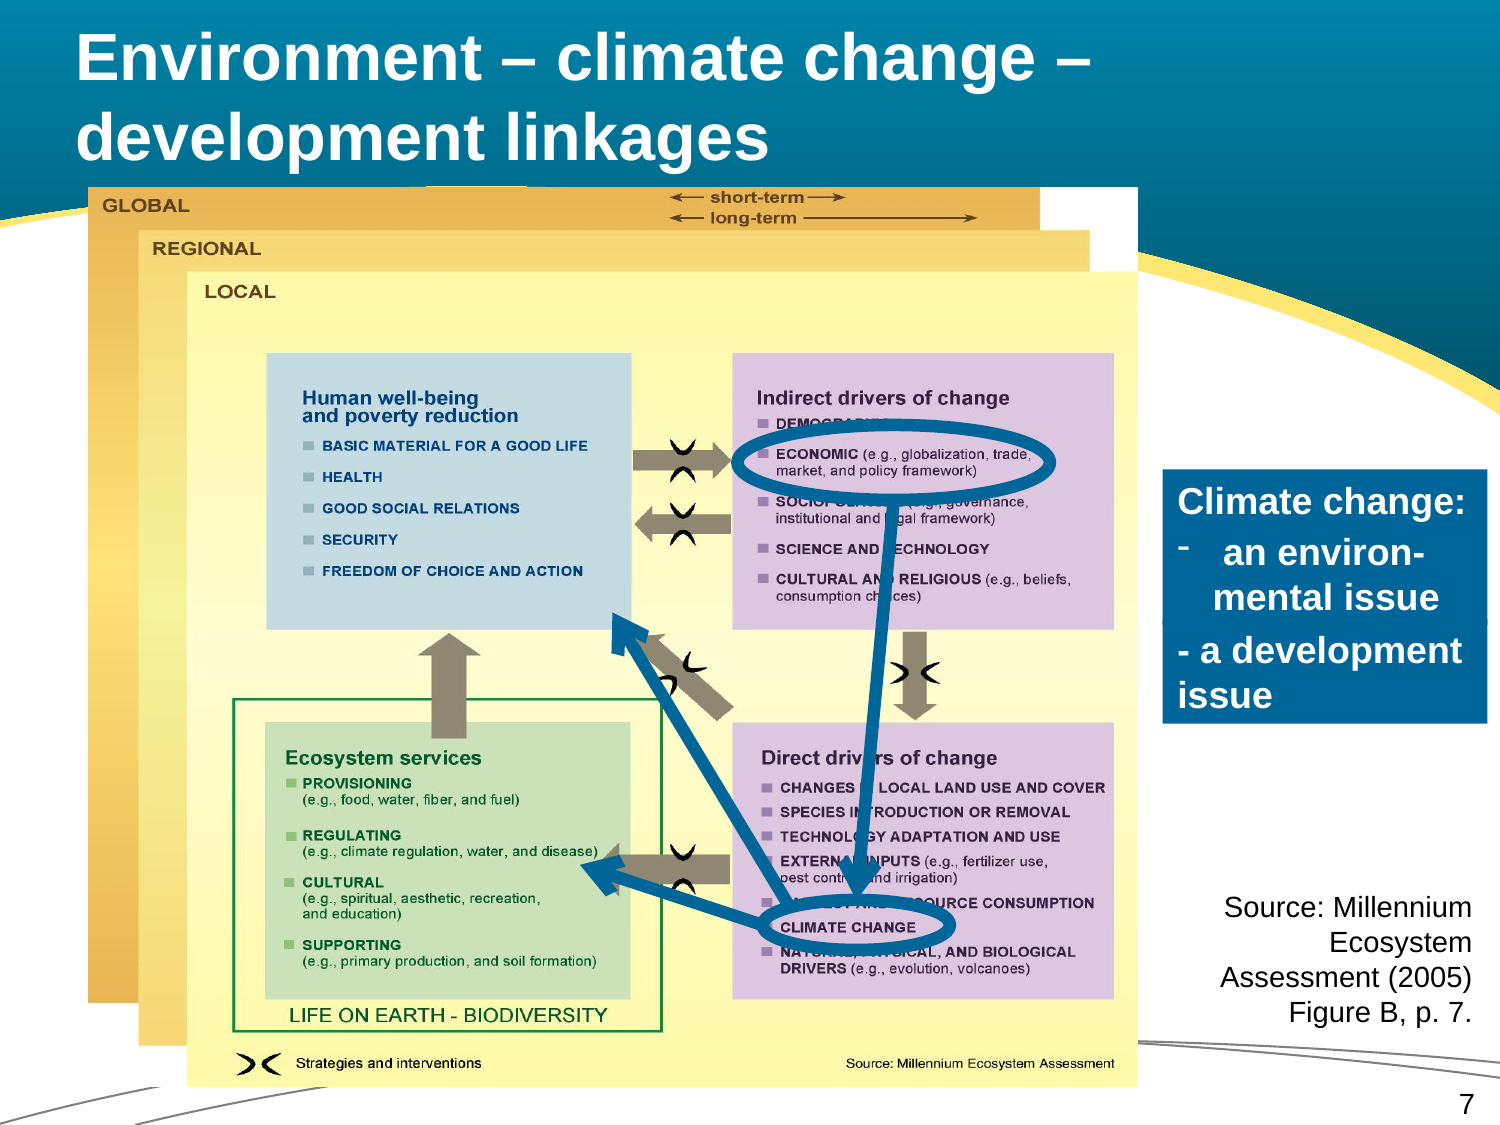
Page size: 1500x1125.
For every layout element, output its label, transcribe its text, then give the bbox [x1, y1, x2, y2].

title Environment – climate change –development linkages [74, 0, 1476, 188]
picture [88, 187, 1138, 1087]
text_box Climate change: an environ-mental issue [1162, 469, 1488, 618]
text_box - a development issue [1162, 618, 1488, 724]
slide_number 7 [1124, 1084, 1476, 1113]
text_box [553, 670, 849, 849]
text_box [579, 864, 763, 926]
text_box Source: Millennium Ecosystem Assessment (2005) Figure B, p. 7. [1166, 880, 1488, 1036]
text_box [674, 680, 1076, 719]
